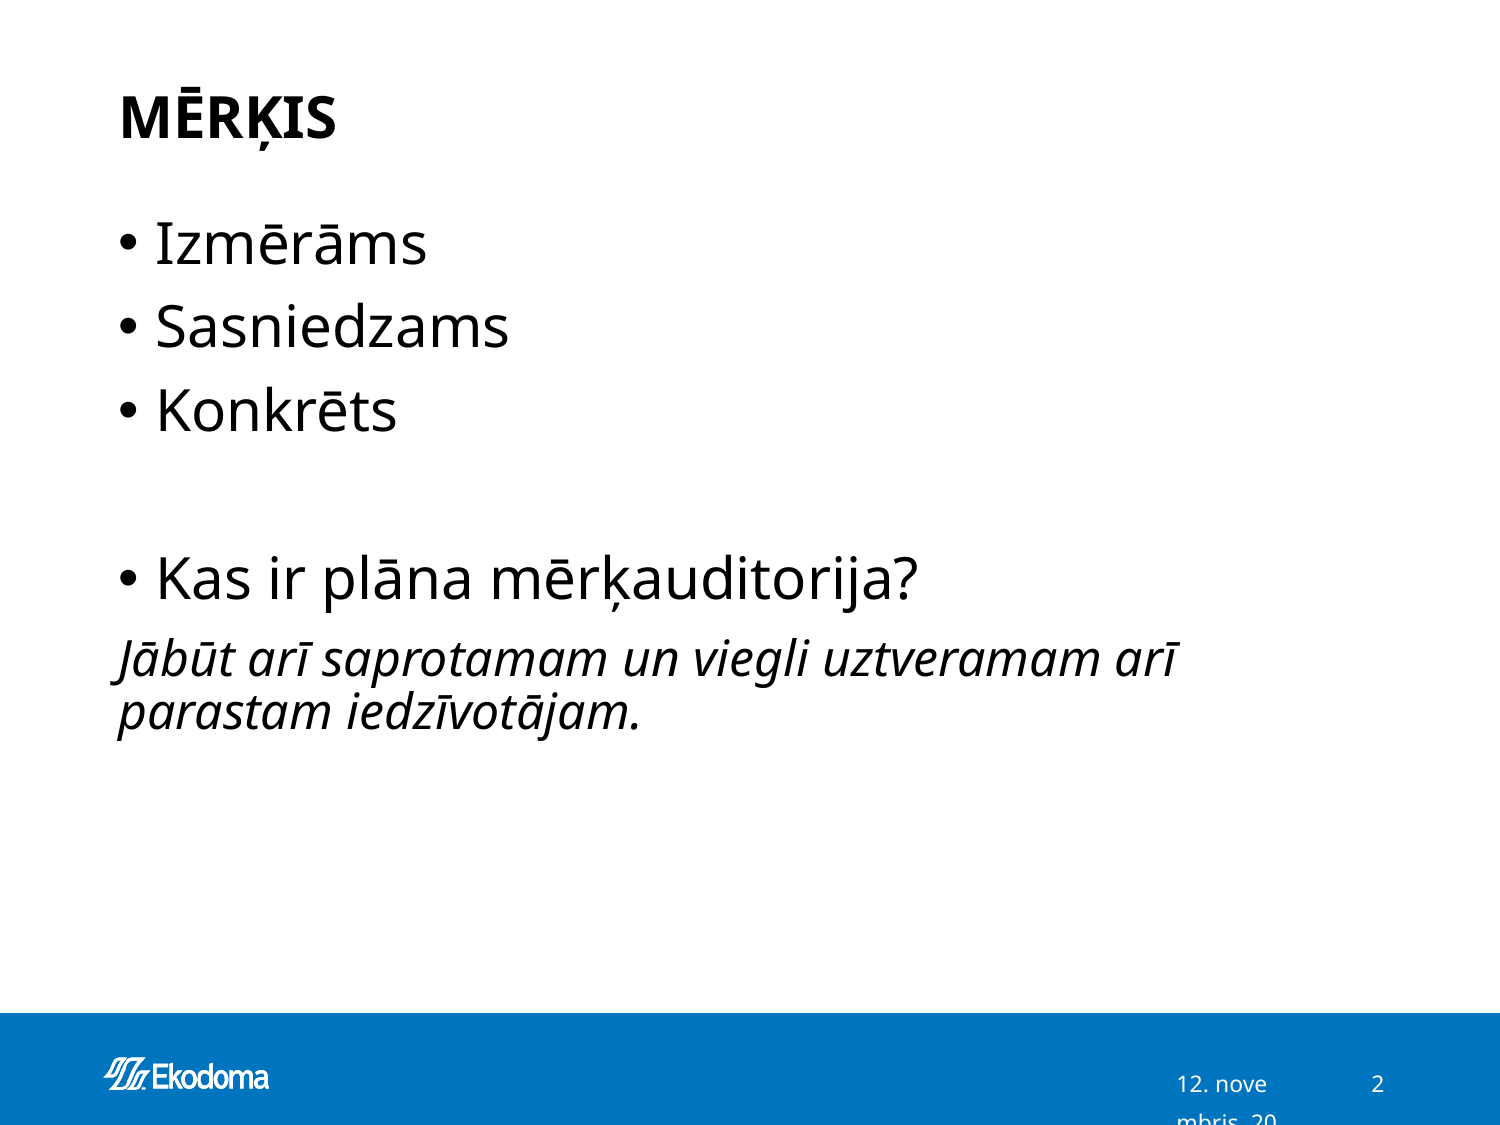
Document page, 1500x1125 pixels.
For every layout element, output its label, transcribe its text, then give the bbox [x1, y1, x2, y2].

picture [103, 1057, 269, 1090]
slide_number 2 [1304, 1046, 1400, 1107]
title mērķis [103, 61, 1397, 179]
list Izmērāms Sasniedzams Konkrēts Kas ir plāna mērķauditorija? Jābūt arī saprotamam un viegli uztveramam arī parastam iedzīvotājam. [103, 206, 1397, 978]
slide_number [1161, 1046, 1295, 1107]
